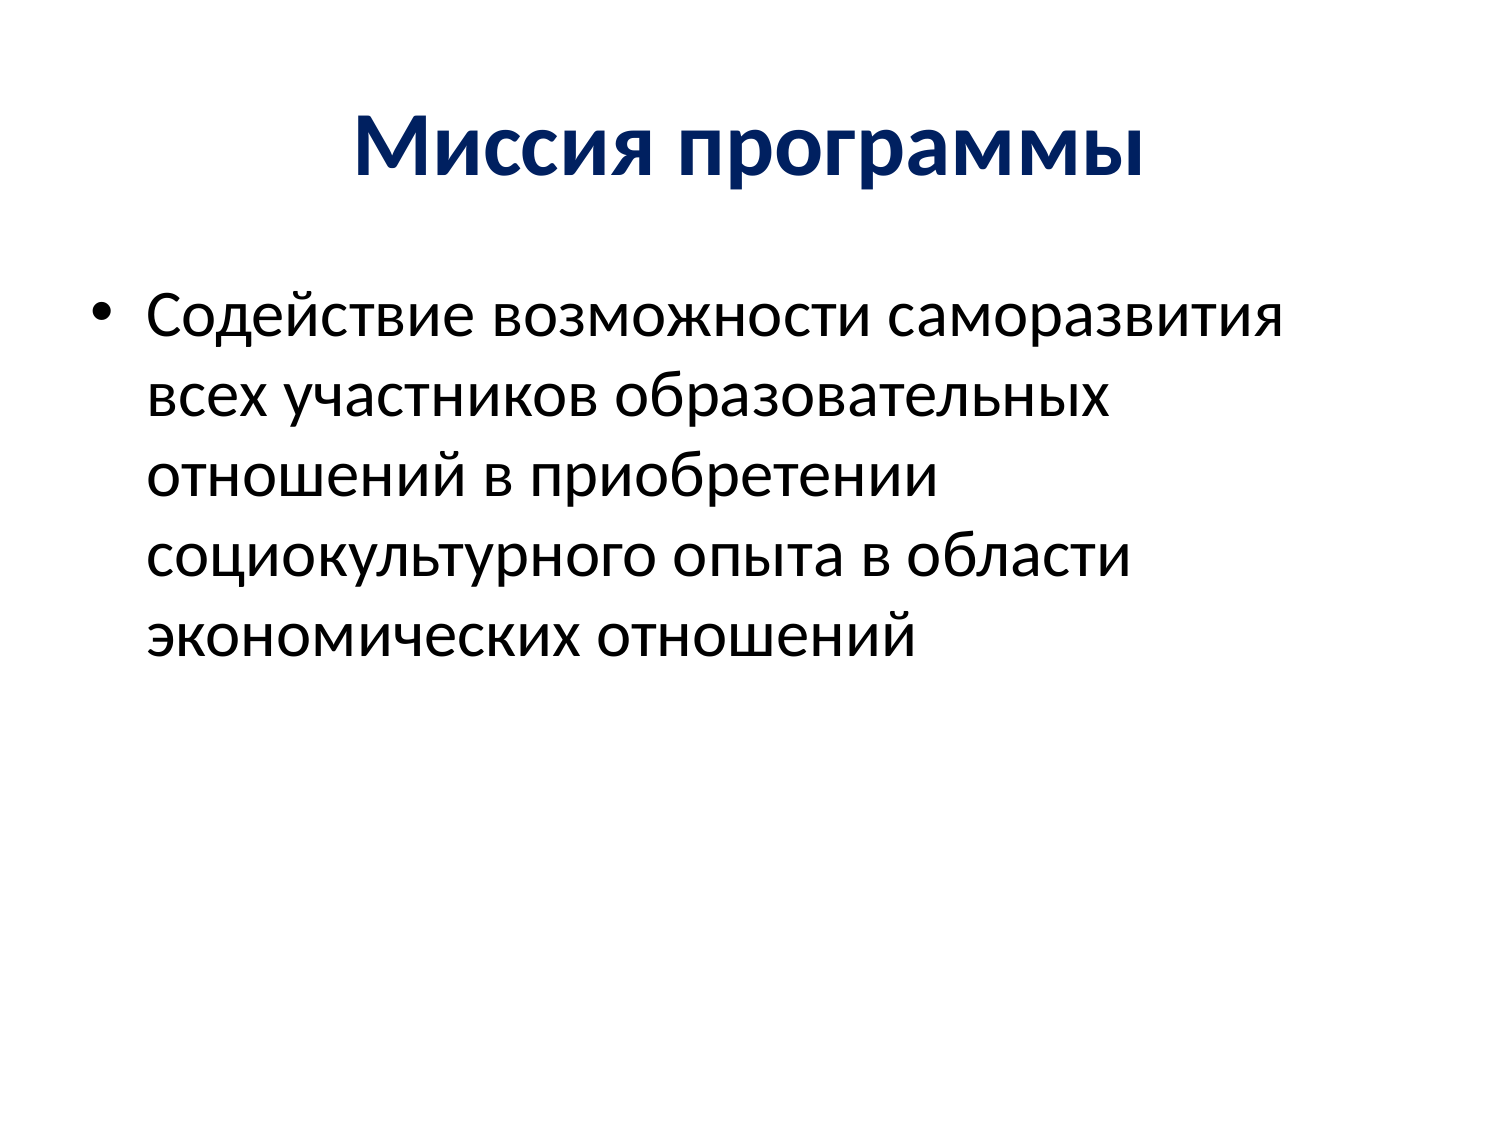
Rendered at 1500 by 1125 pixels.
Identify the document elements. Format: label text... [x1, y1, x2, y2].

list Содействие возможности саморазвития всех участников образовательных отношений в приобретении социокультурного опыта в области экономических отношений [75, 262, 1425, 1005]
title Миссия программы [75, 45, 1425, 233]
